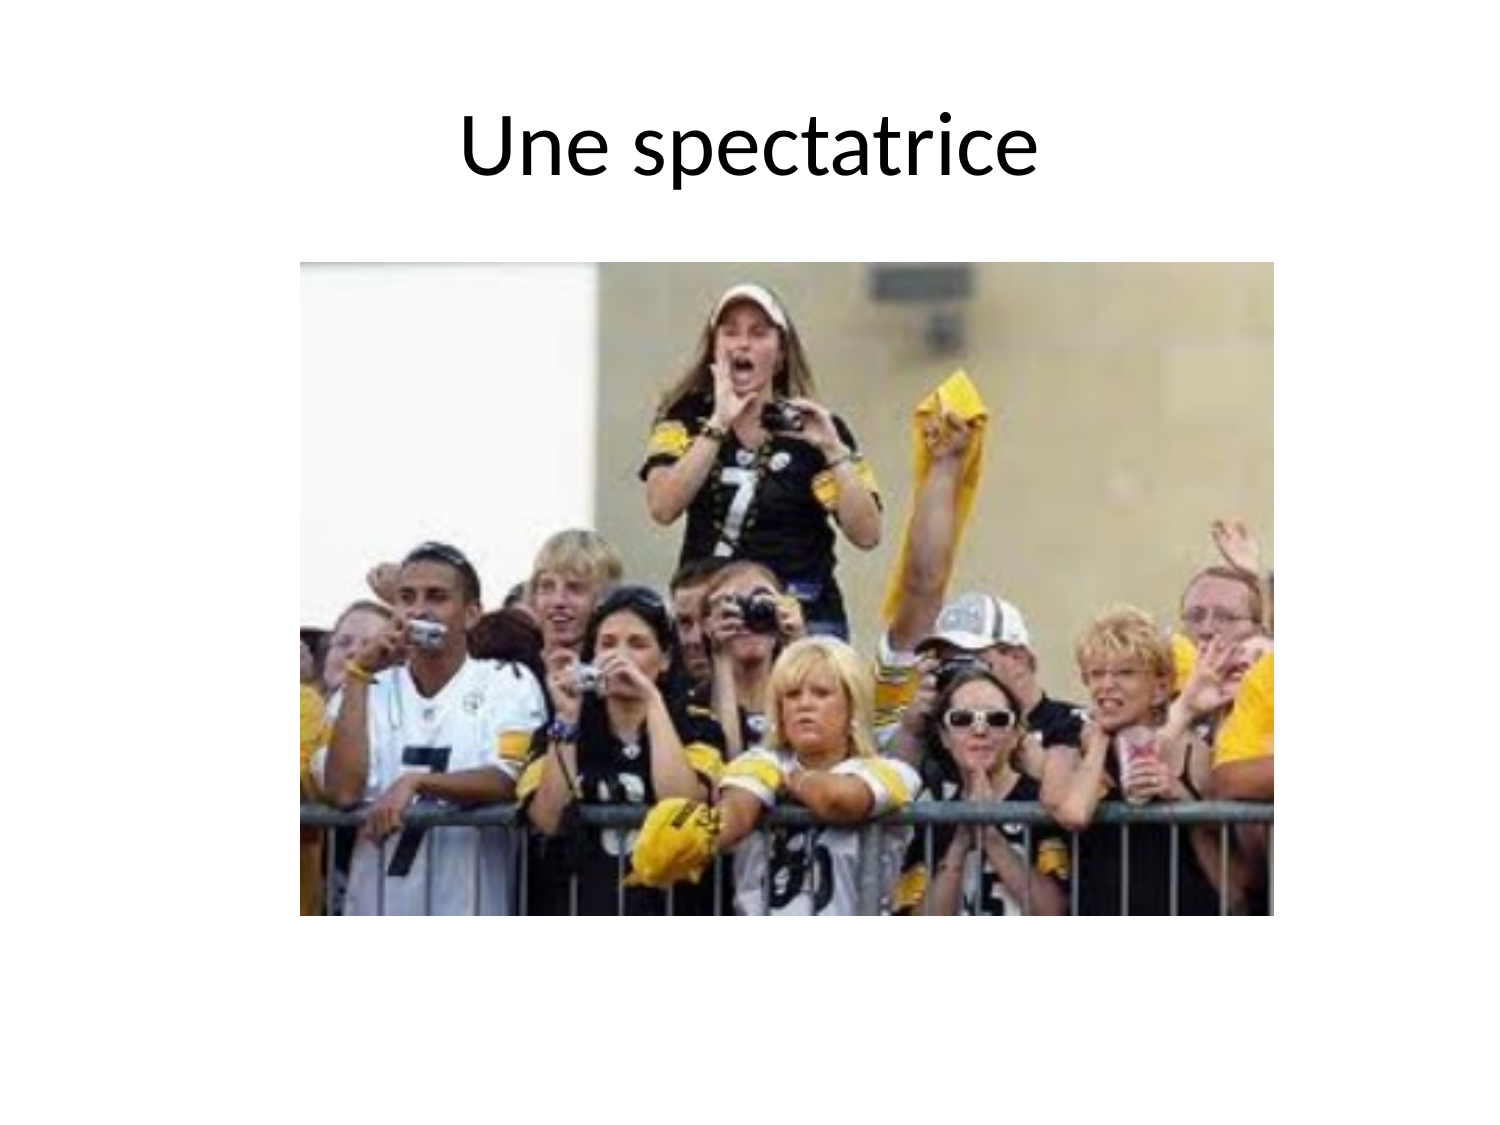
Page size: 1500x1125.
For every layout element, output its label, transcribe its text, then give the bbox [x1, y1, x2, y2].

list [299, 262, 1274, 917]
title Une spectatrice [75, 45, 1425, 233]
